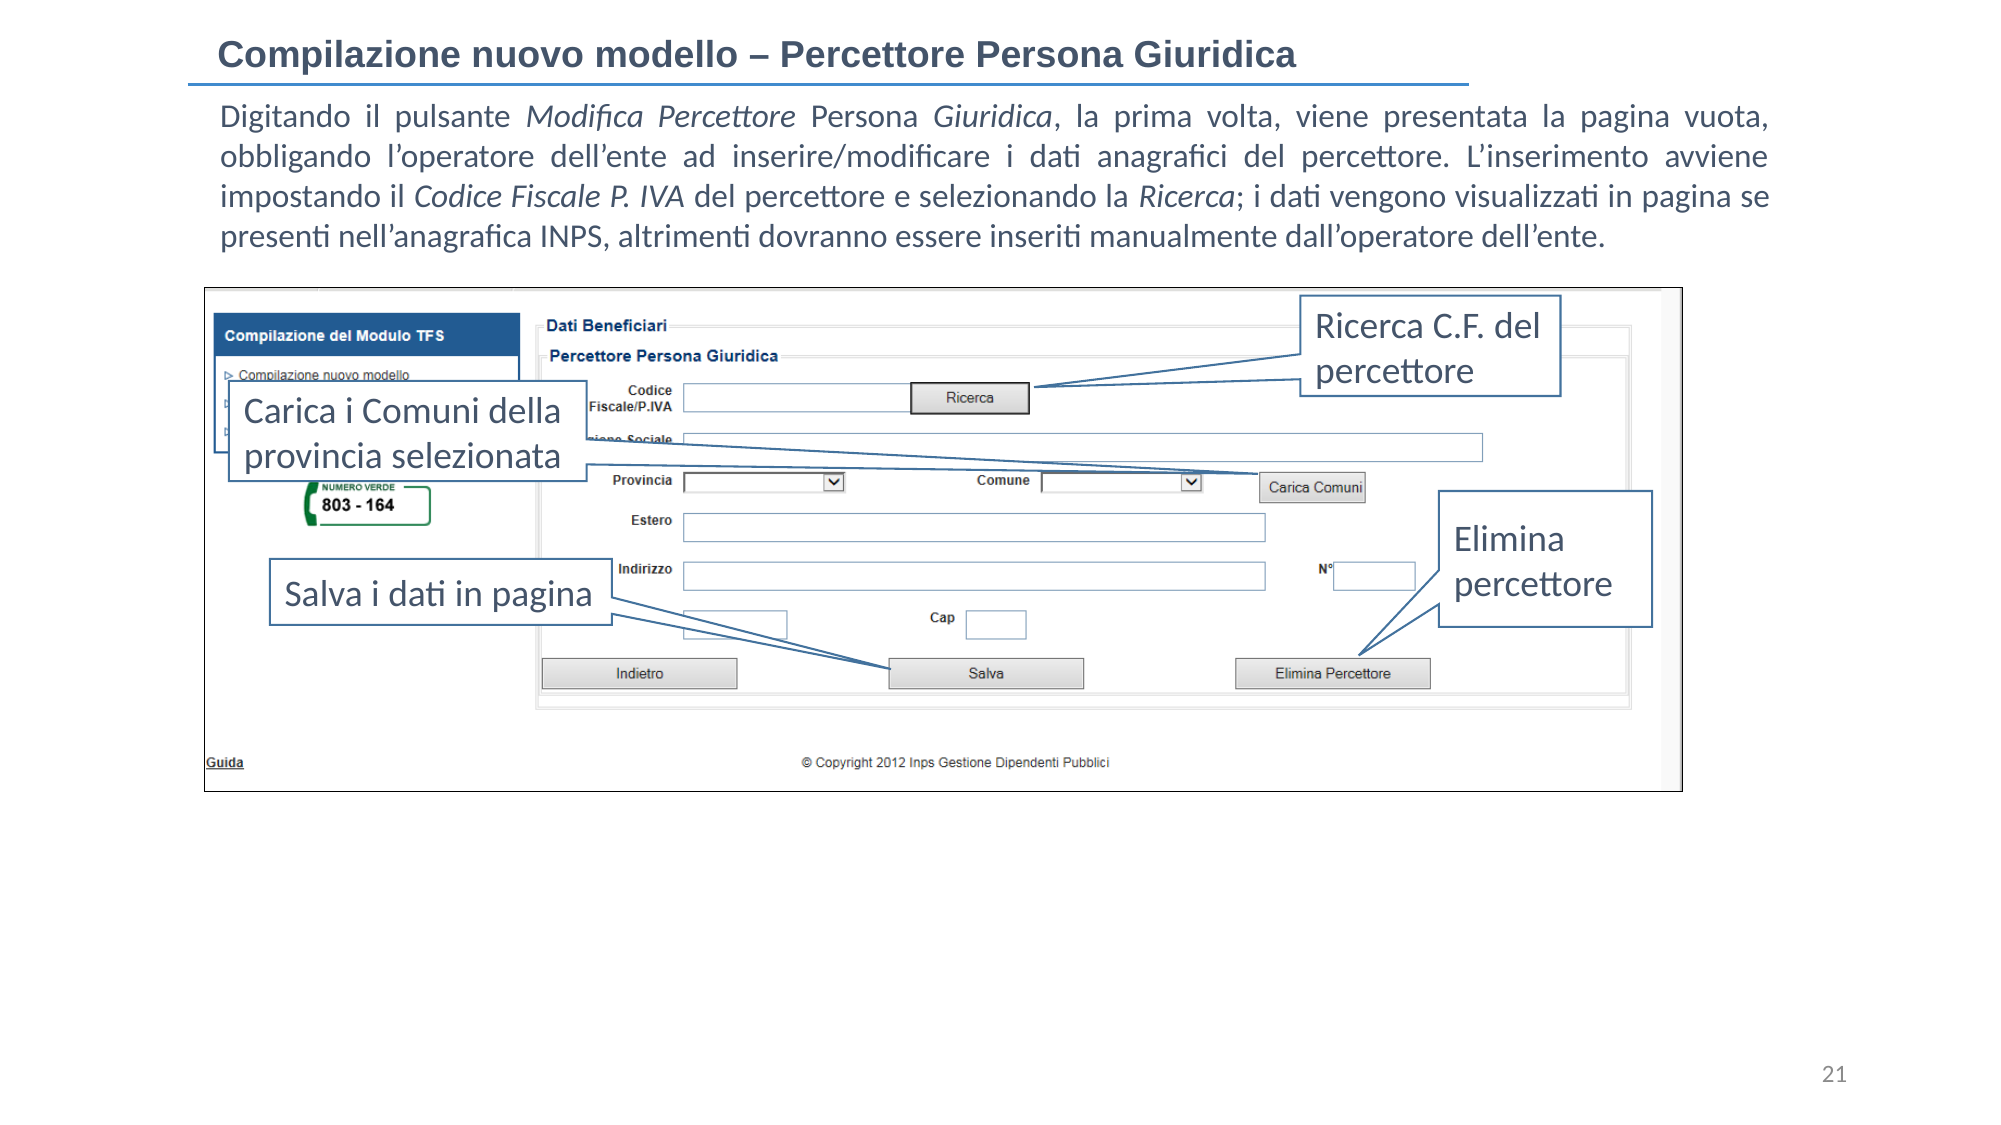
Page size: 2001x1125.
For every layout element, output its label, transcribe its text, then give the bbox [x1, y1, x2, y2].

picture [205, 288, 1682, 791]
text_box Digitando il pulsante Modifica Percettore Persona Giuridica, la prima volta, viene presentata la pagina vuota, obbligando l’operatore dell’ente ad inserire/modificare i dati anagrafici del percettore. L’inserimento avviene impostando il Codice Fiscale P. IVA del percettore e selezionando la Ricerca; i dati vengono visualizzati in pagina se presenti nell’anagrafica INPS, altrimenti dovranno essere inseriti manualmente dall’operatore dell’ente. [205, 87, 1786, 262]
slide_number 21 [1412, 1042, 1863, 1103]
text_box Compilazione nuovo modello – Percettore Persona Giuridica [202, 22, 1313, 83]
